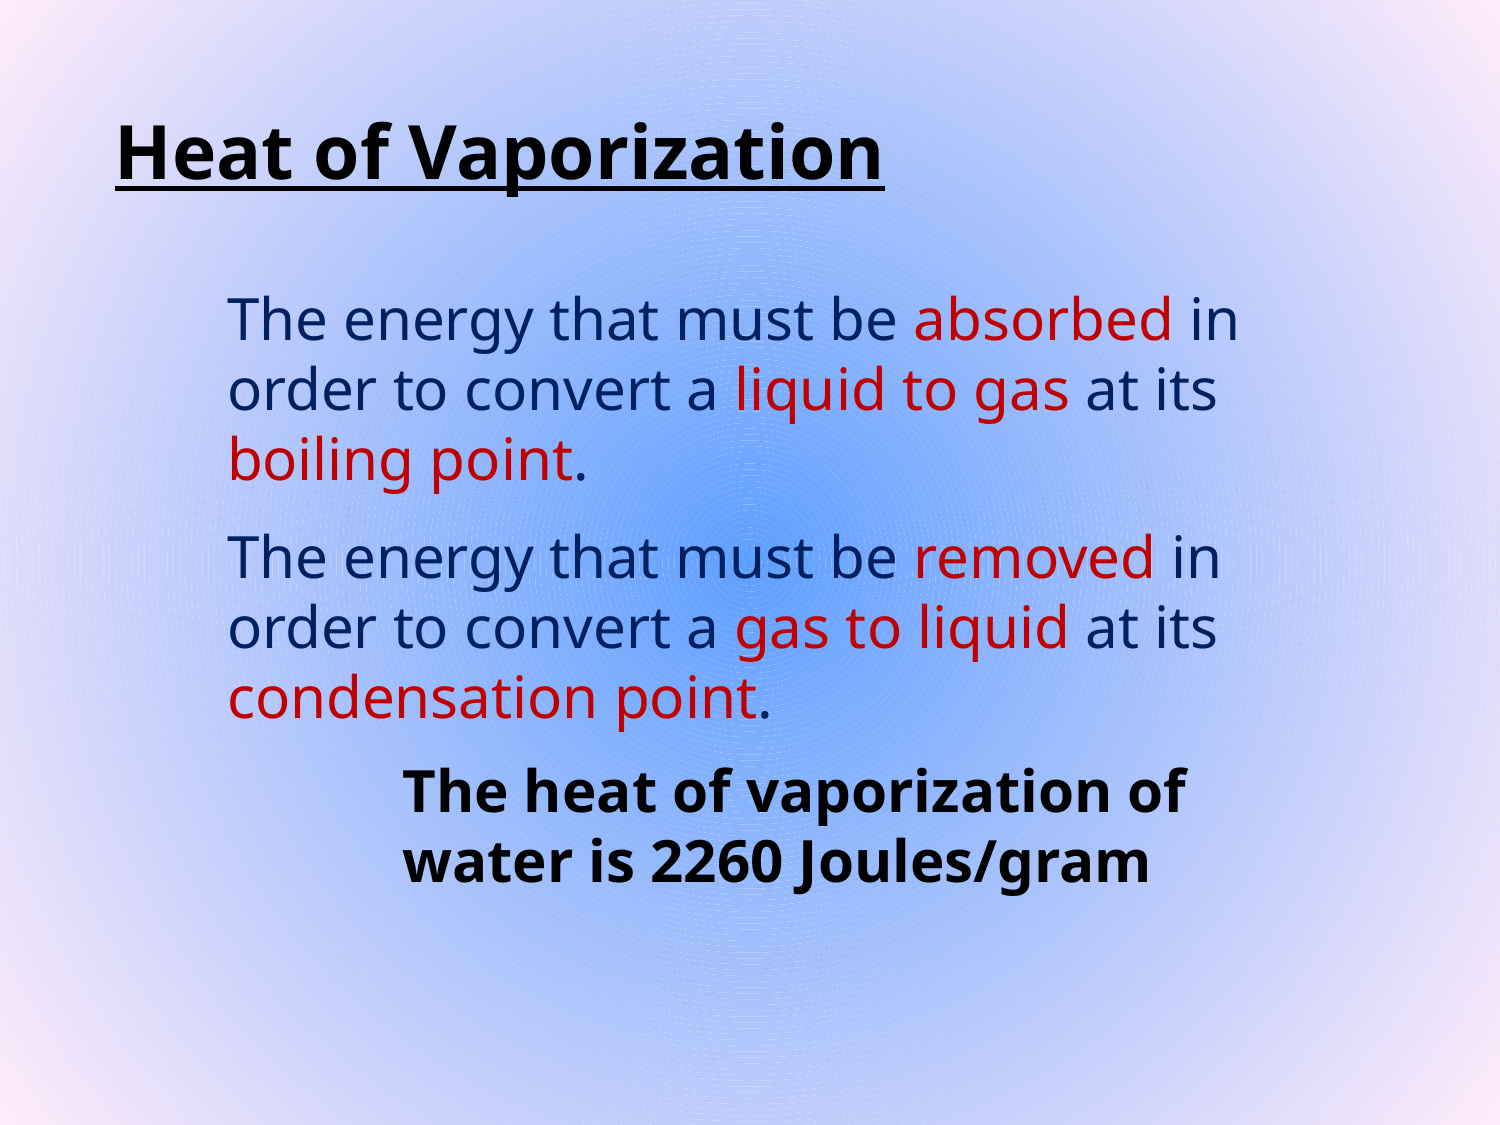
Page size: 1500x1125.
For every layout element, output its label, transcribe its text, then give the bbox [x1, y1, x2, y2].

text_box The heat of vaporization of water is 2260 Joules/gram [387, 746, 1288, 902]
title Heat of Vaporization [99, 75, 1388, 225]
text_box The energy that must be absorbed in order to convert a liquid to gas at its boiling point. [212, 275, 1353, 500]
text_box The energy that must be removed in order to convert a gas to liquid at its condensation point. [212, 512, 1353, 738]
